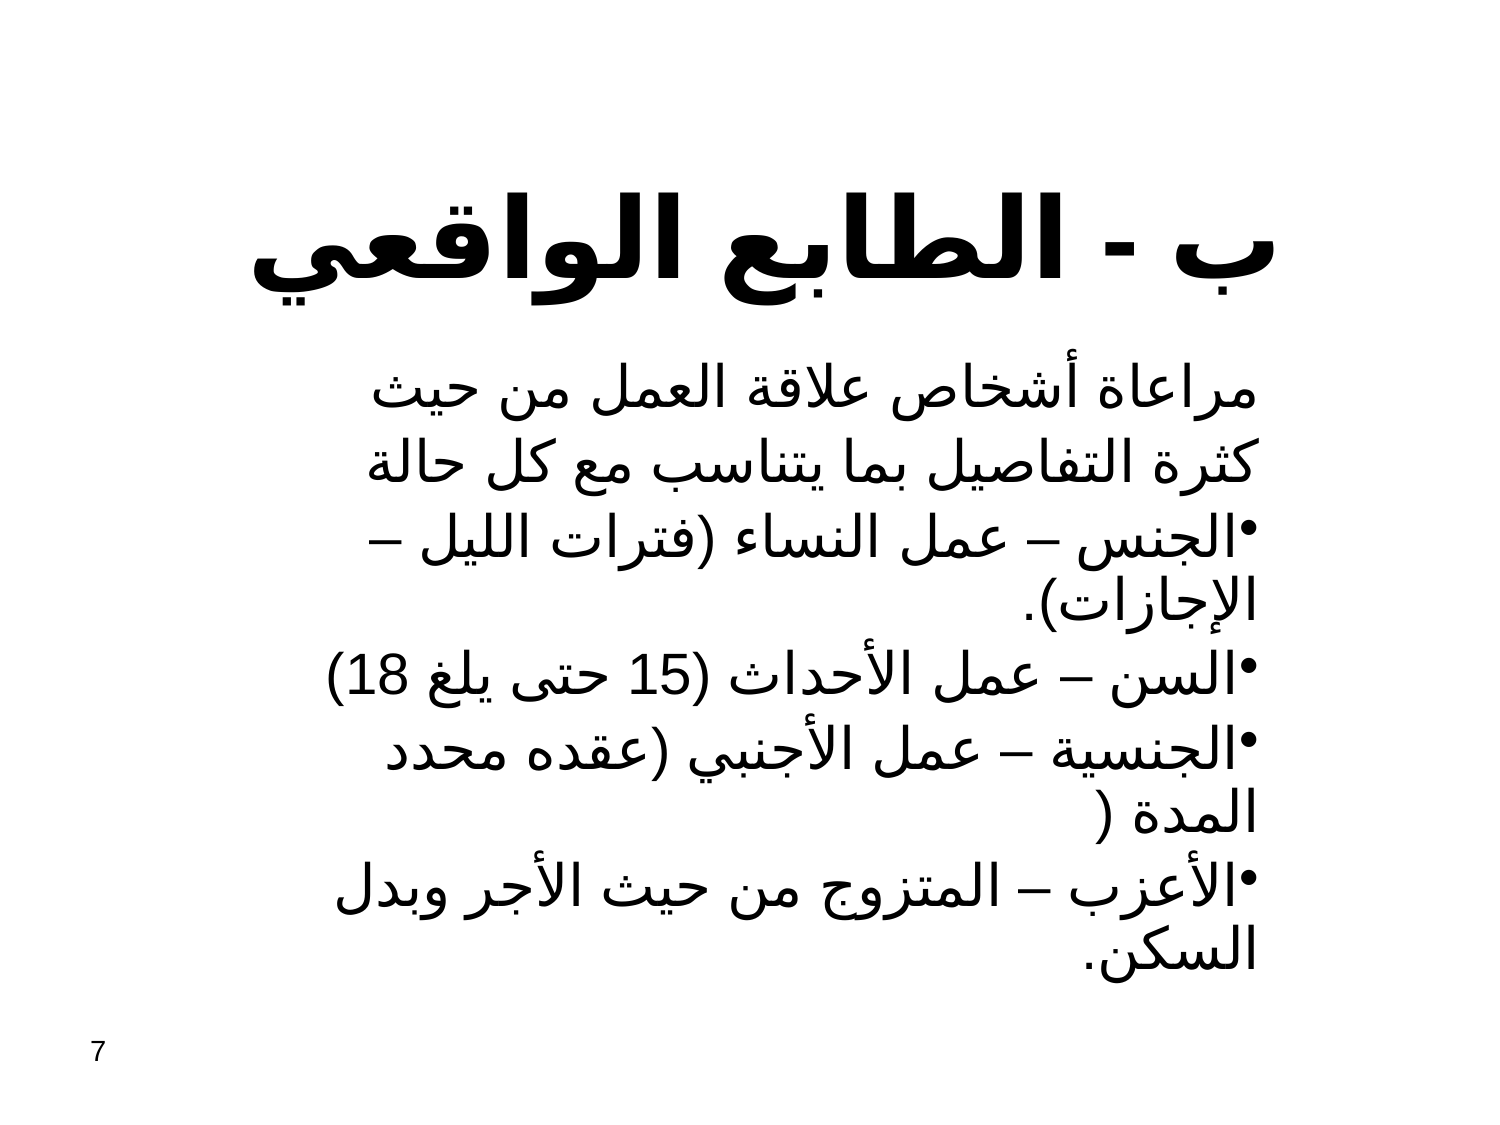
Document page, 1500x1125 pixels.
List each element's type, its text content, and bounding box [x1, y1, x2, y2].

subtitle مراعاة أشخاص علاقة العمل من حيث كثرة التفاصيل بما يتناسب مع كل حالة الجنس – عمل النساء (فترات الليل – الإجازات). السن – عمل الأحداث (15 حتى يلغ 18) الجنسية – عمل الأجنبي (عقده محدد المدة ( الأعزب – المتزوج من حيث الأجر وبدل السكن. [224, 349, 1276, 926]
slide_number 7 [74, 1024, 426, 1103]
title ب - الطابع الواقعي [112, 112, 1388, 354]
